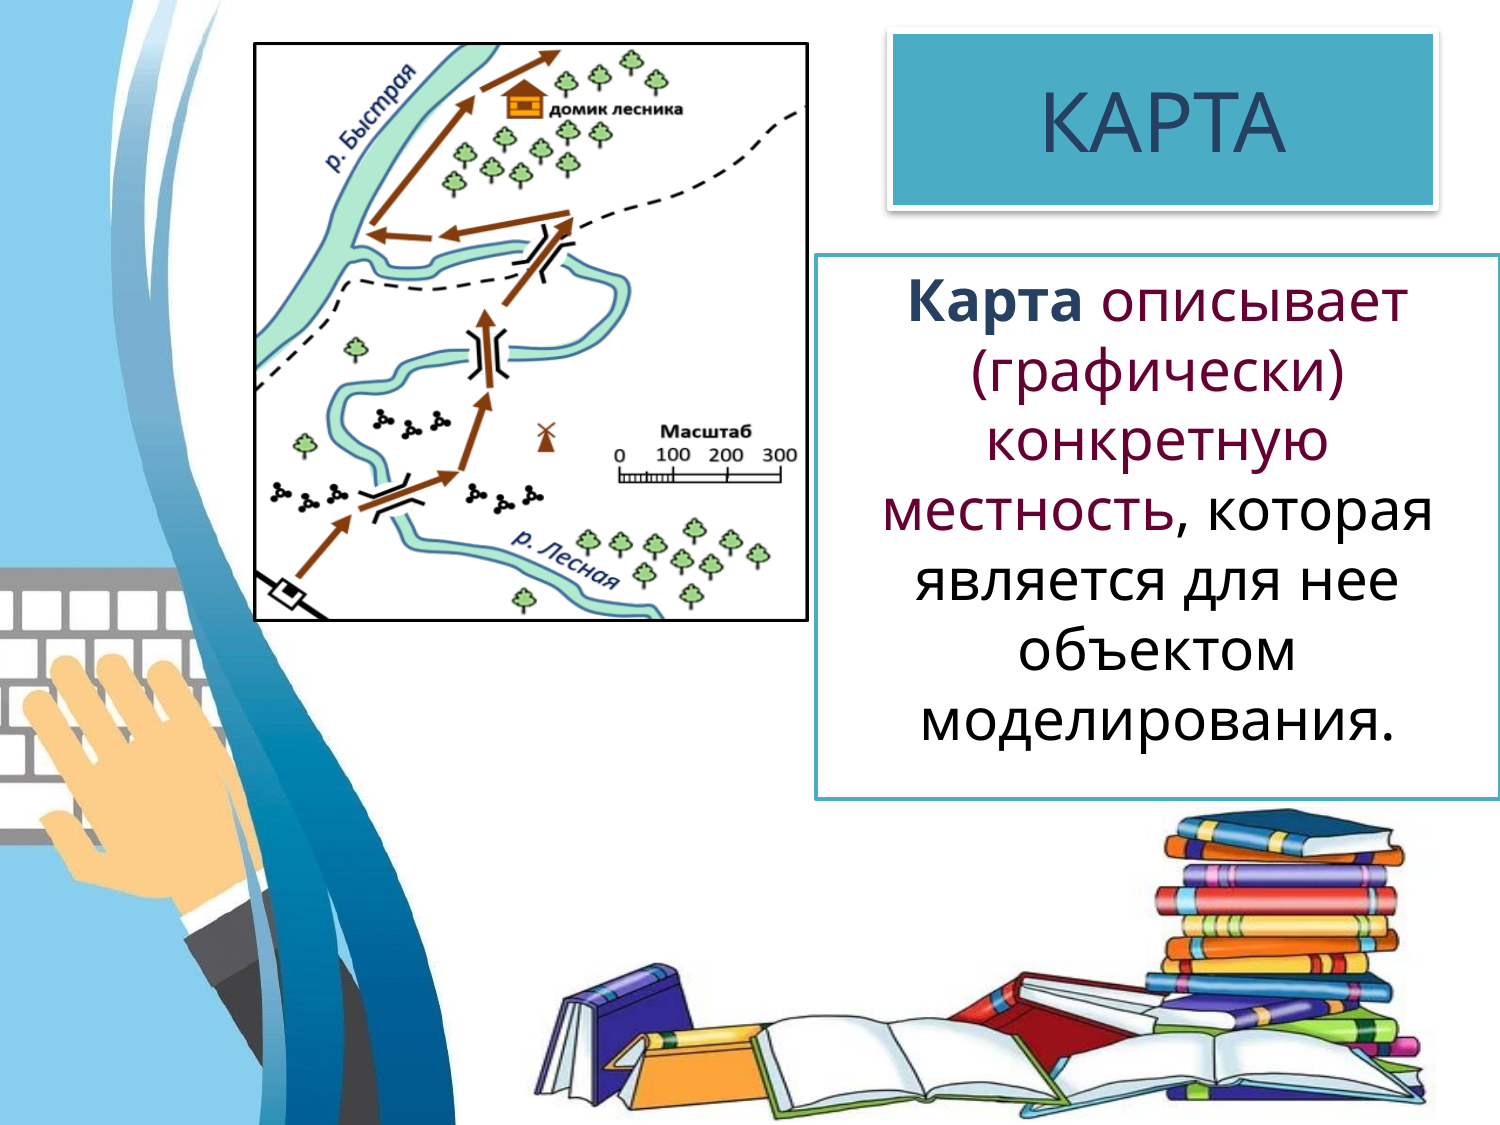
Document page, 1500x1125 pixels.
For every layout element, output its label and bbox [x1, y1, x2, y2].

list [253, 42, 810, 622]
picture [0, 0, 1494, 1125]
